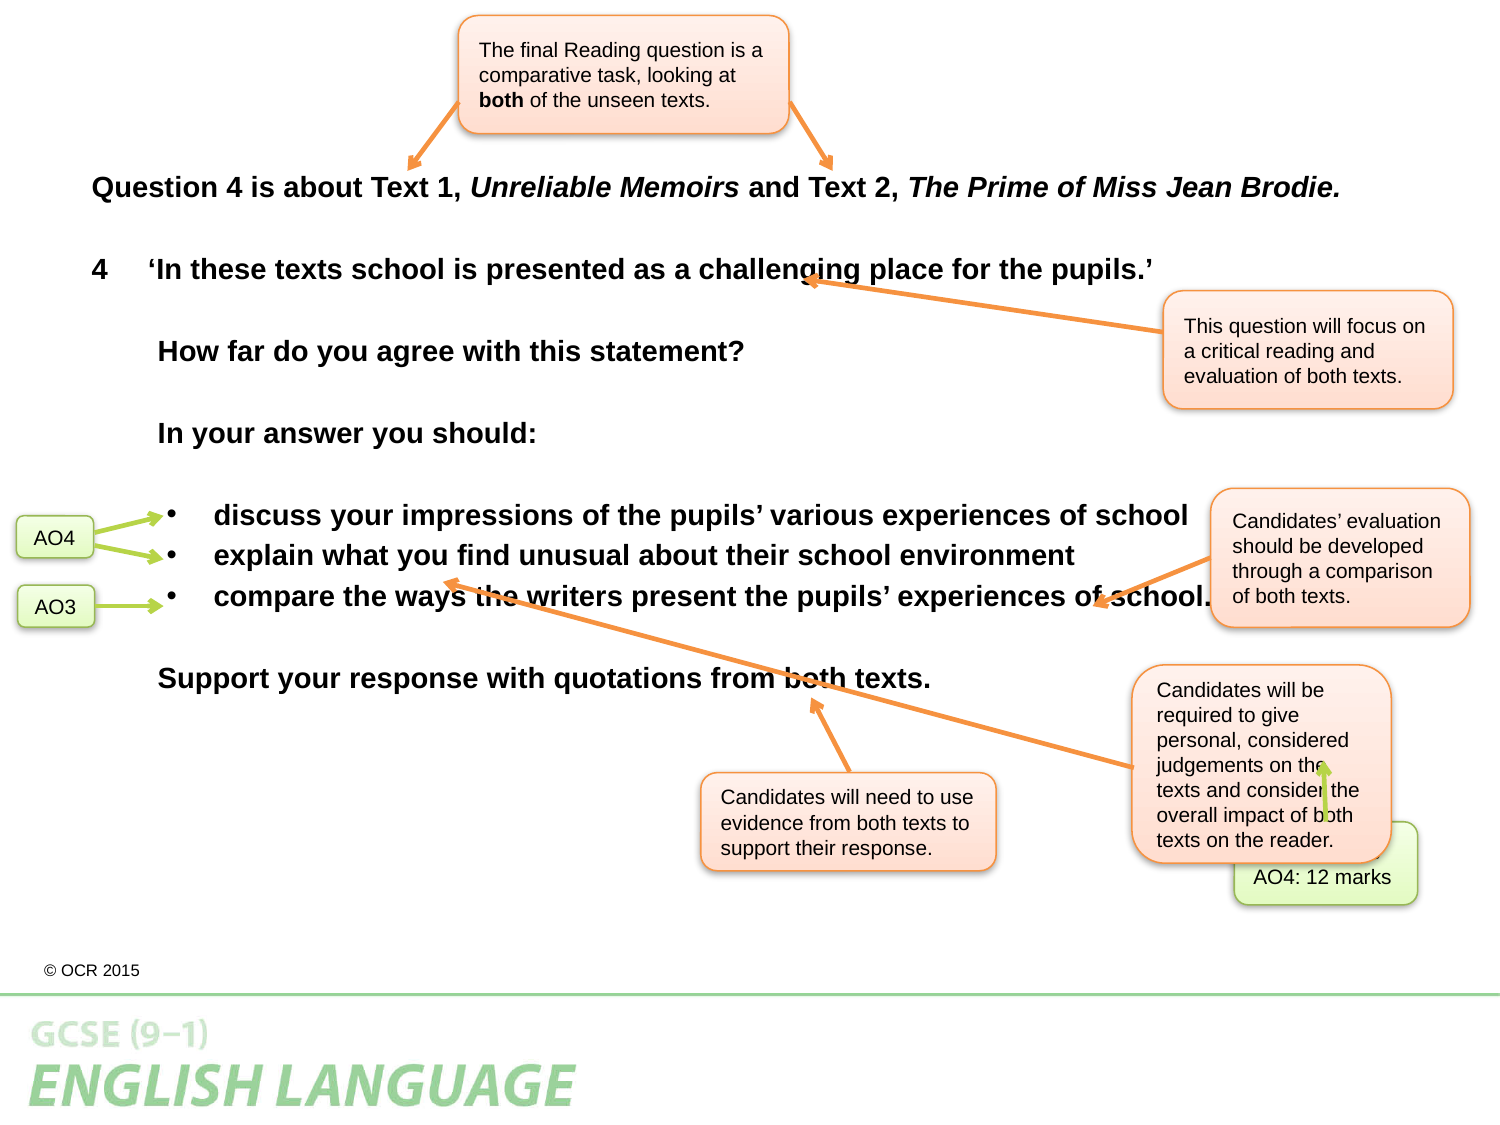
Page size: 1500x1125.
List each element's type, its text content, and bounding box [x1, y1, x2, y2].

text_box Candidates’ evaluation should be developed through a comparison of both texts. [1209, 487, 1471, 629]
text_box This question will focus on a critical reading and evaluation of both texts. [1162, 289, 1454, 410]
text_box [810, 697, 850, 773]
text_box The final Reading question is a comparative task, looking at both of the unseen texts. [457, 14, 790, 135]
text_box AO4 [15, 514, 95, 559]
list Question 4 is about Text 1, Unreliable Memoirs and Text 2, The Prime of Miss Jean Brodie. ‘In these texts school is presented as a challenging place for the pupils.’ How far do you agree with this statement? In your answer you should: discuss your impressions of the pupils’ various experiences of school explain what you find unusual about their school environment compare the ways the writers present the pupils’ experiences of school. Support your response with quotations from both texts. [18] [76, 160, 1427, 904]
text_box Candidates will need to use evidence from both texts to support their response. [699, 776, 997, 872]
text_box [1323, 760, 1327, 822]
text_box AO3: 6 marks AO4: 12 marks [1233, 820, 1419, 906]
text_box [1092, 557, 1211, 607]
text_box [407, 101, 460, 172]
picture [0, 993, 1500, 1125]
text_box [802, 278, 1164, 333]
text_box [442, 581, 1135, 768]
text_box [789, 101, 833, 172]
text_box AO3 [16, 584, 96, 628]
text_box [94, 545, 164, 560]
text_box Candidates will be required to give personal, considered judgements on the texts and consider the overall impact of both texts on the reader. [1131, 664, 1393, 864]
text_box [94, 515, 164, 533]
